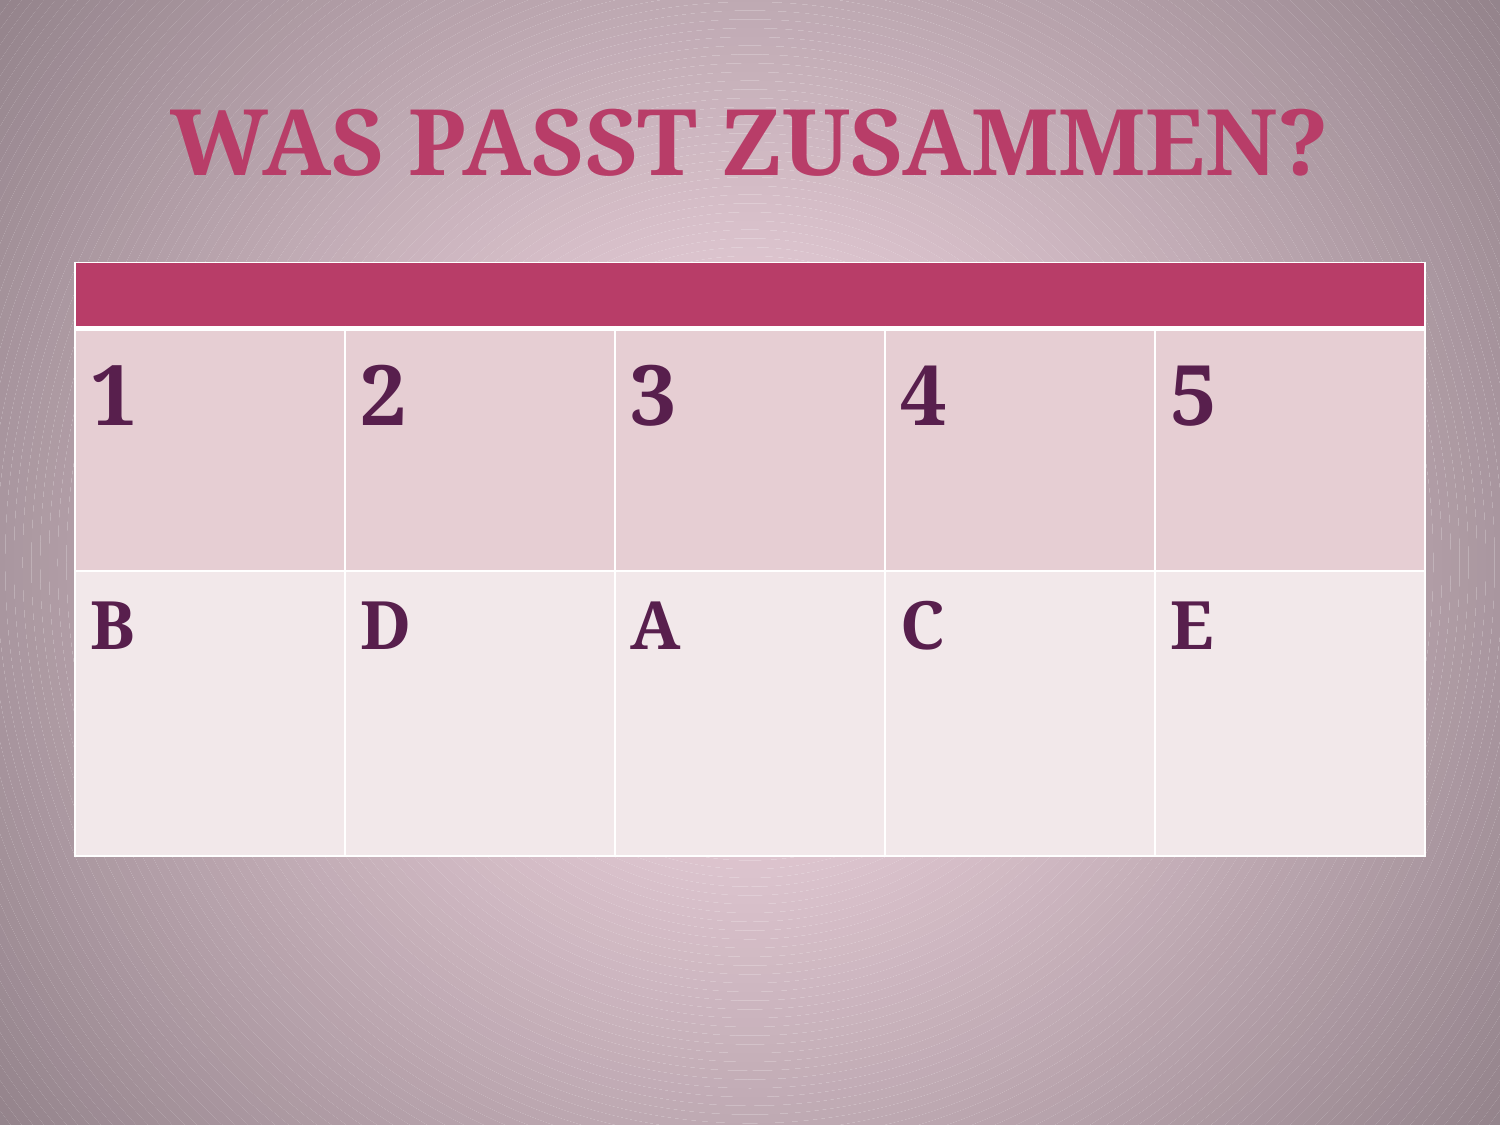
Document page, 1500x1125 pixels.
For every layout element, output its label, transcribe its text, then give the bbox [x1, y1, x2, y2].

table_cell 4 [886, 331, 1154, 570]
table_cell D [346, 572, 614, 855]
table_cell 2 [346, 331, 614, 570]
table_cell 5 [1156, 331, 1424, 570]
table_cell E [1156, 572, 1424, 855]
title WAS PASST ZUSAMMEN? [75, 45, 1425, 233]
table_cell 3 [616, 331, 884, 570]
table_cell 1 [76, 331, 344, 570]
table_cell C [886, 572, 1154, 855]
table_cell A [616, 572, 884, 855]
table_header [76, 263, 1424, 326]
table_cell B [76, 572, 344, 855]
